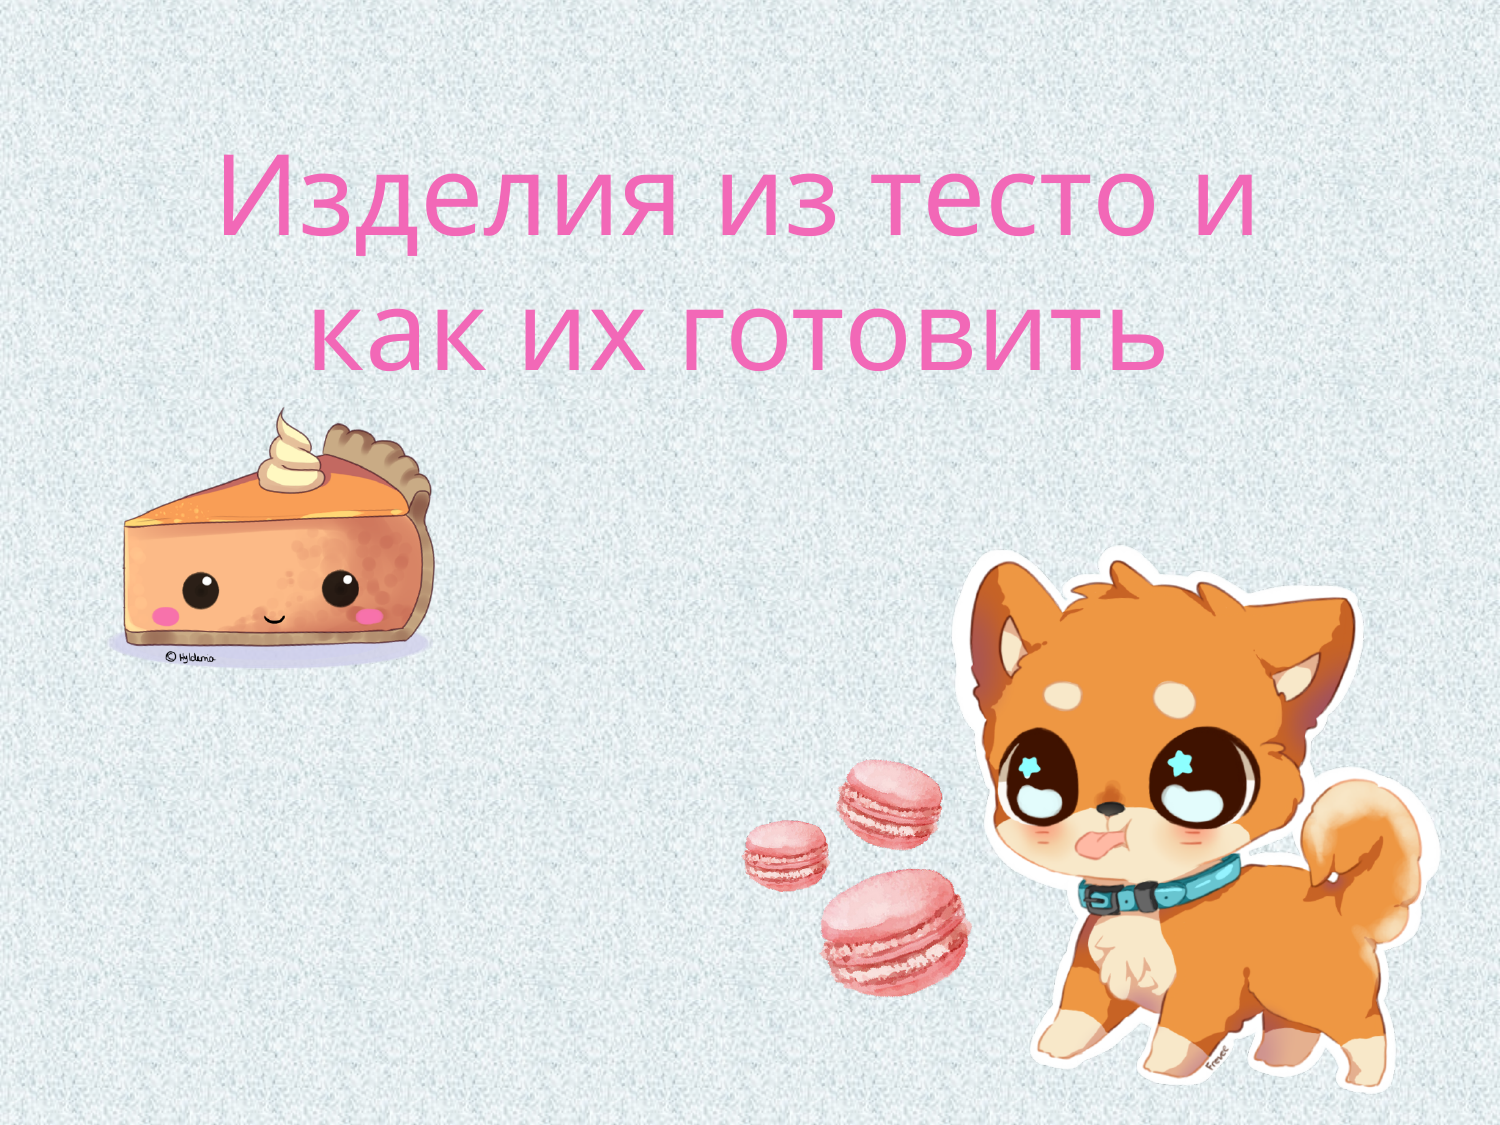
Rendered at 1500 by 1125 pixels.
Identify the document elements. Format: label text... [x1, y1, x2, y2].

picture [0, 0, 1500, 1125]
title Изделия из тесто и как их готовить [100, 136, 1376, 379]
